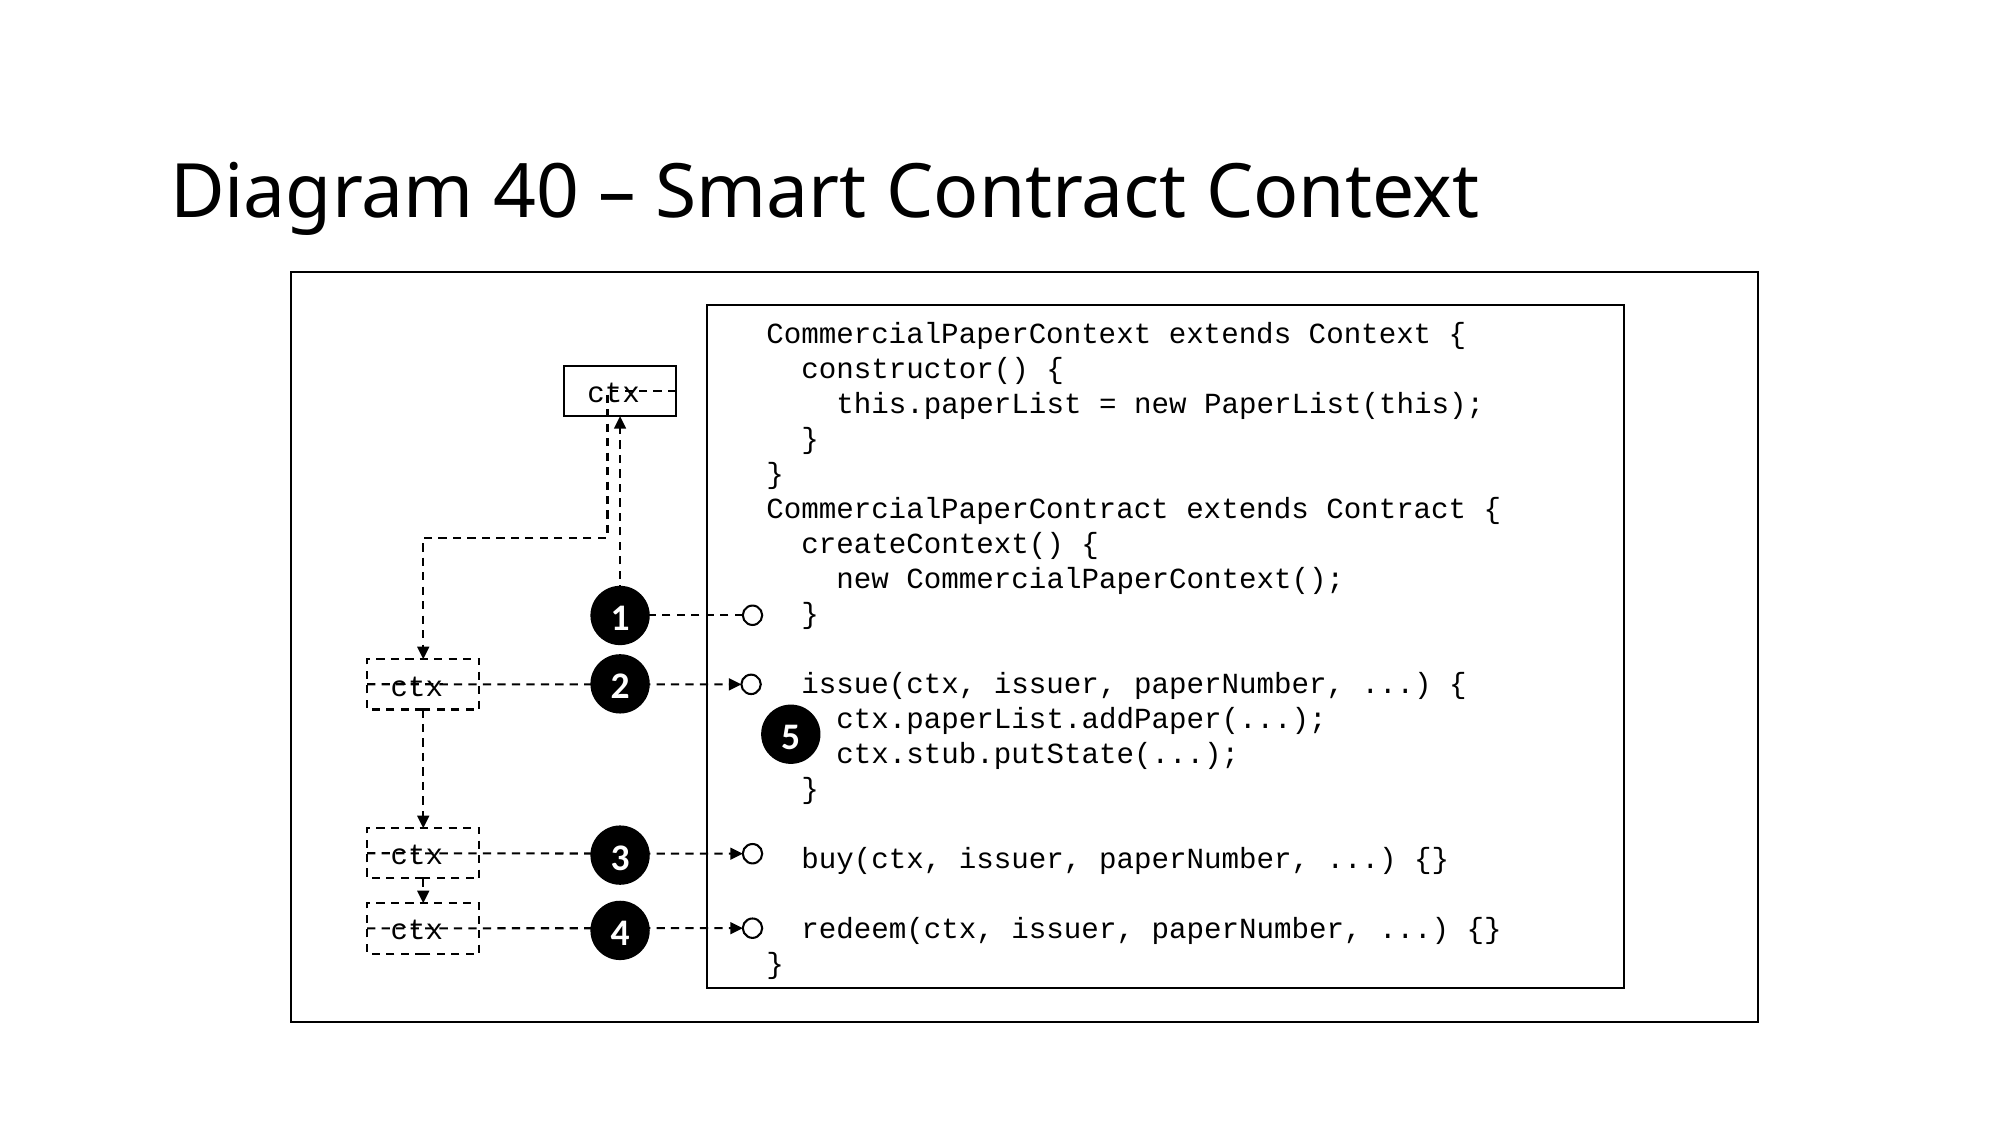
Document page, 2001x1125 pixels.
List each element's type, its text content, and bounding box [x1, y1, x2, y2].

text_box Diagram 40 – Smart Contract Context [162, 84, 1888, 303]
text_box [366, 305, 1625, 989]
text_box [291, 303, 1759, 1022]
